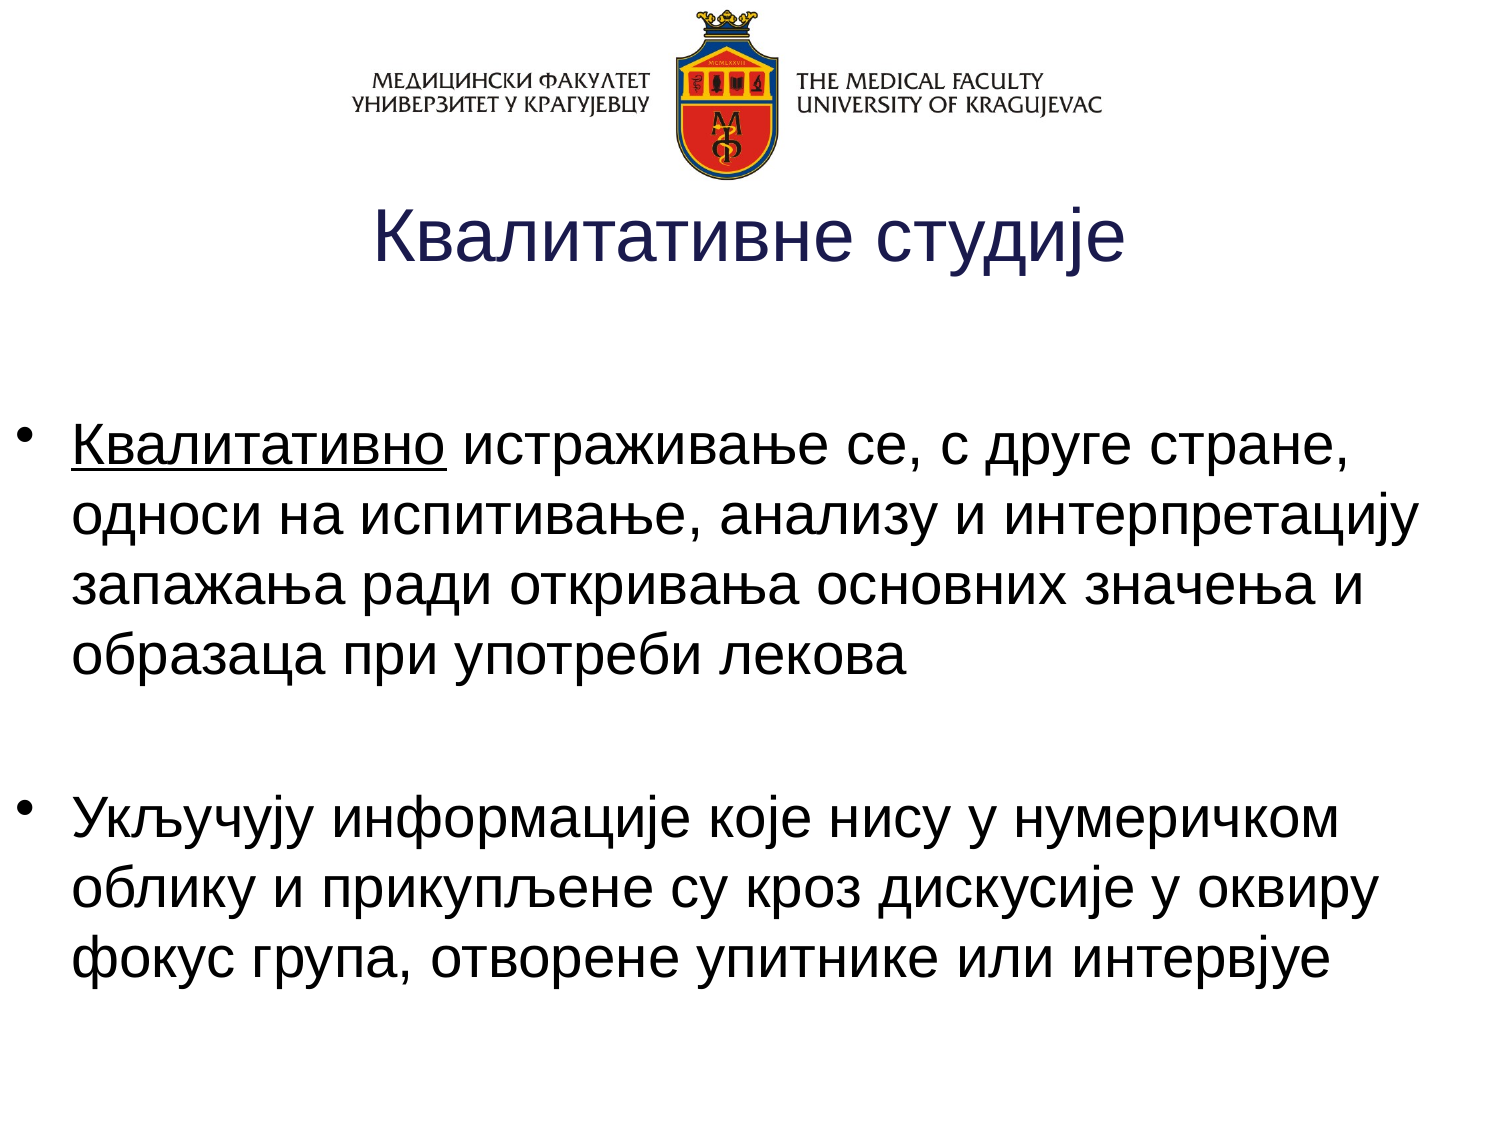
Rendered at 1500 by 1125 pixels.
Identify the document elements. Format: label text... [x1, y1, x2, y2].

list Квалитативно истраживање се, с друге стране, односи на испитивање, анализу и интерпретацију запажања ради откривања основних значења и образаца при употреби лекова Укључују информације које нису у нумеричком облику и прикупљене су кроз дискусије у оквиру фокус група, отворене упитнике или интервјуе [0, 398, 1500, 1125]
title Квалитативне студије [74, 136, 1426, 325]
picture [328, 0, 1125, 136]
